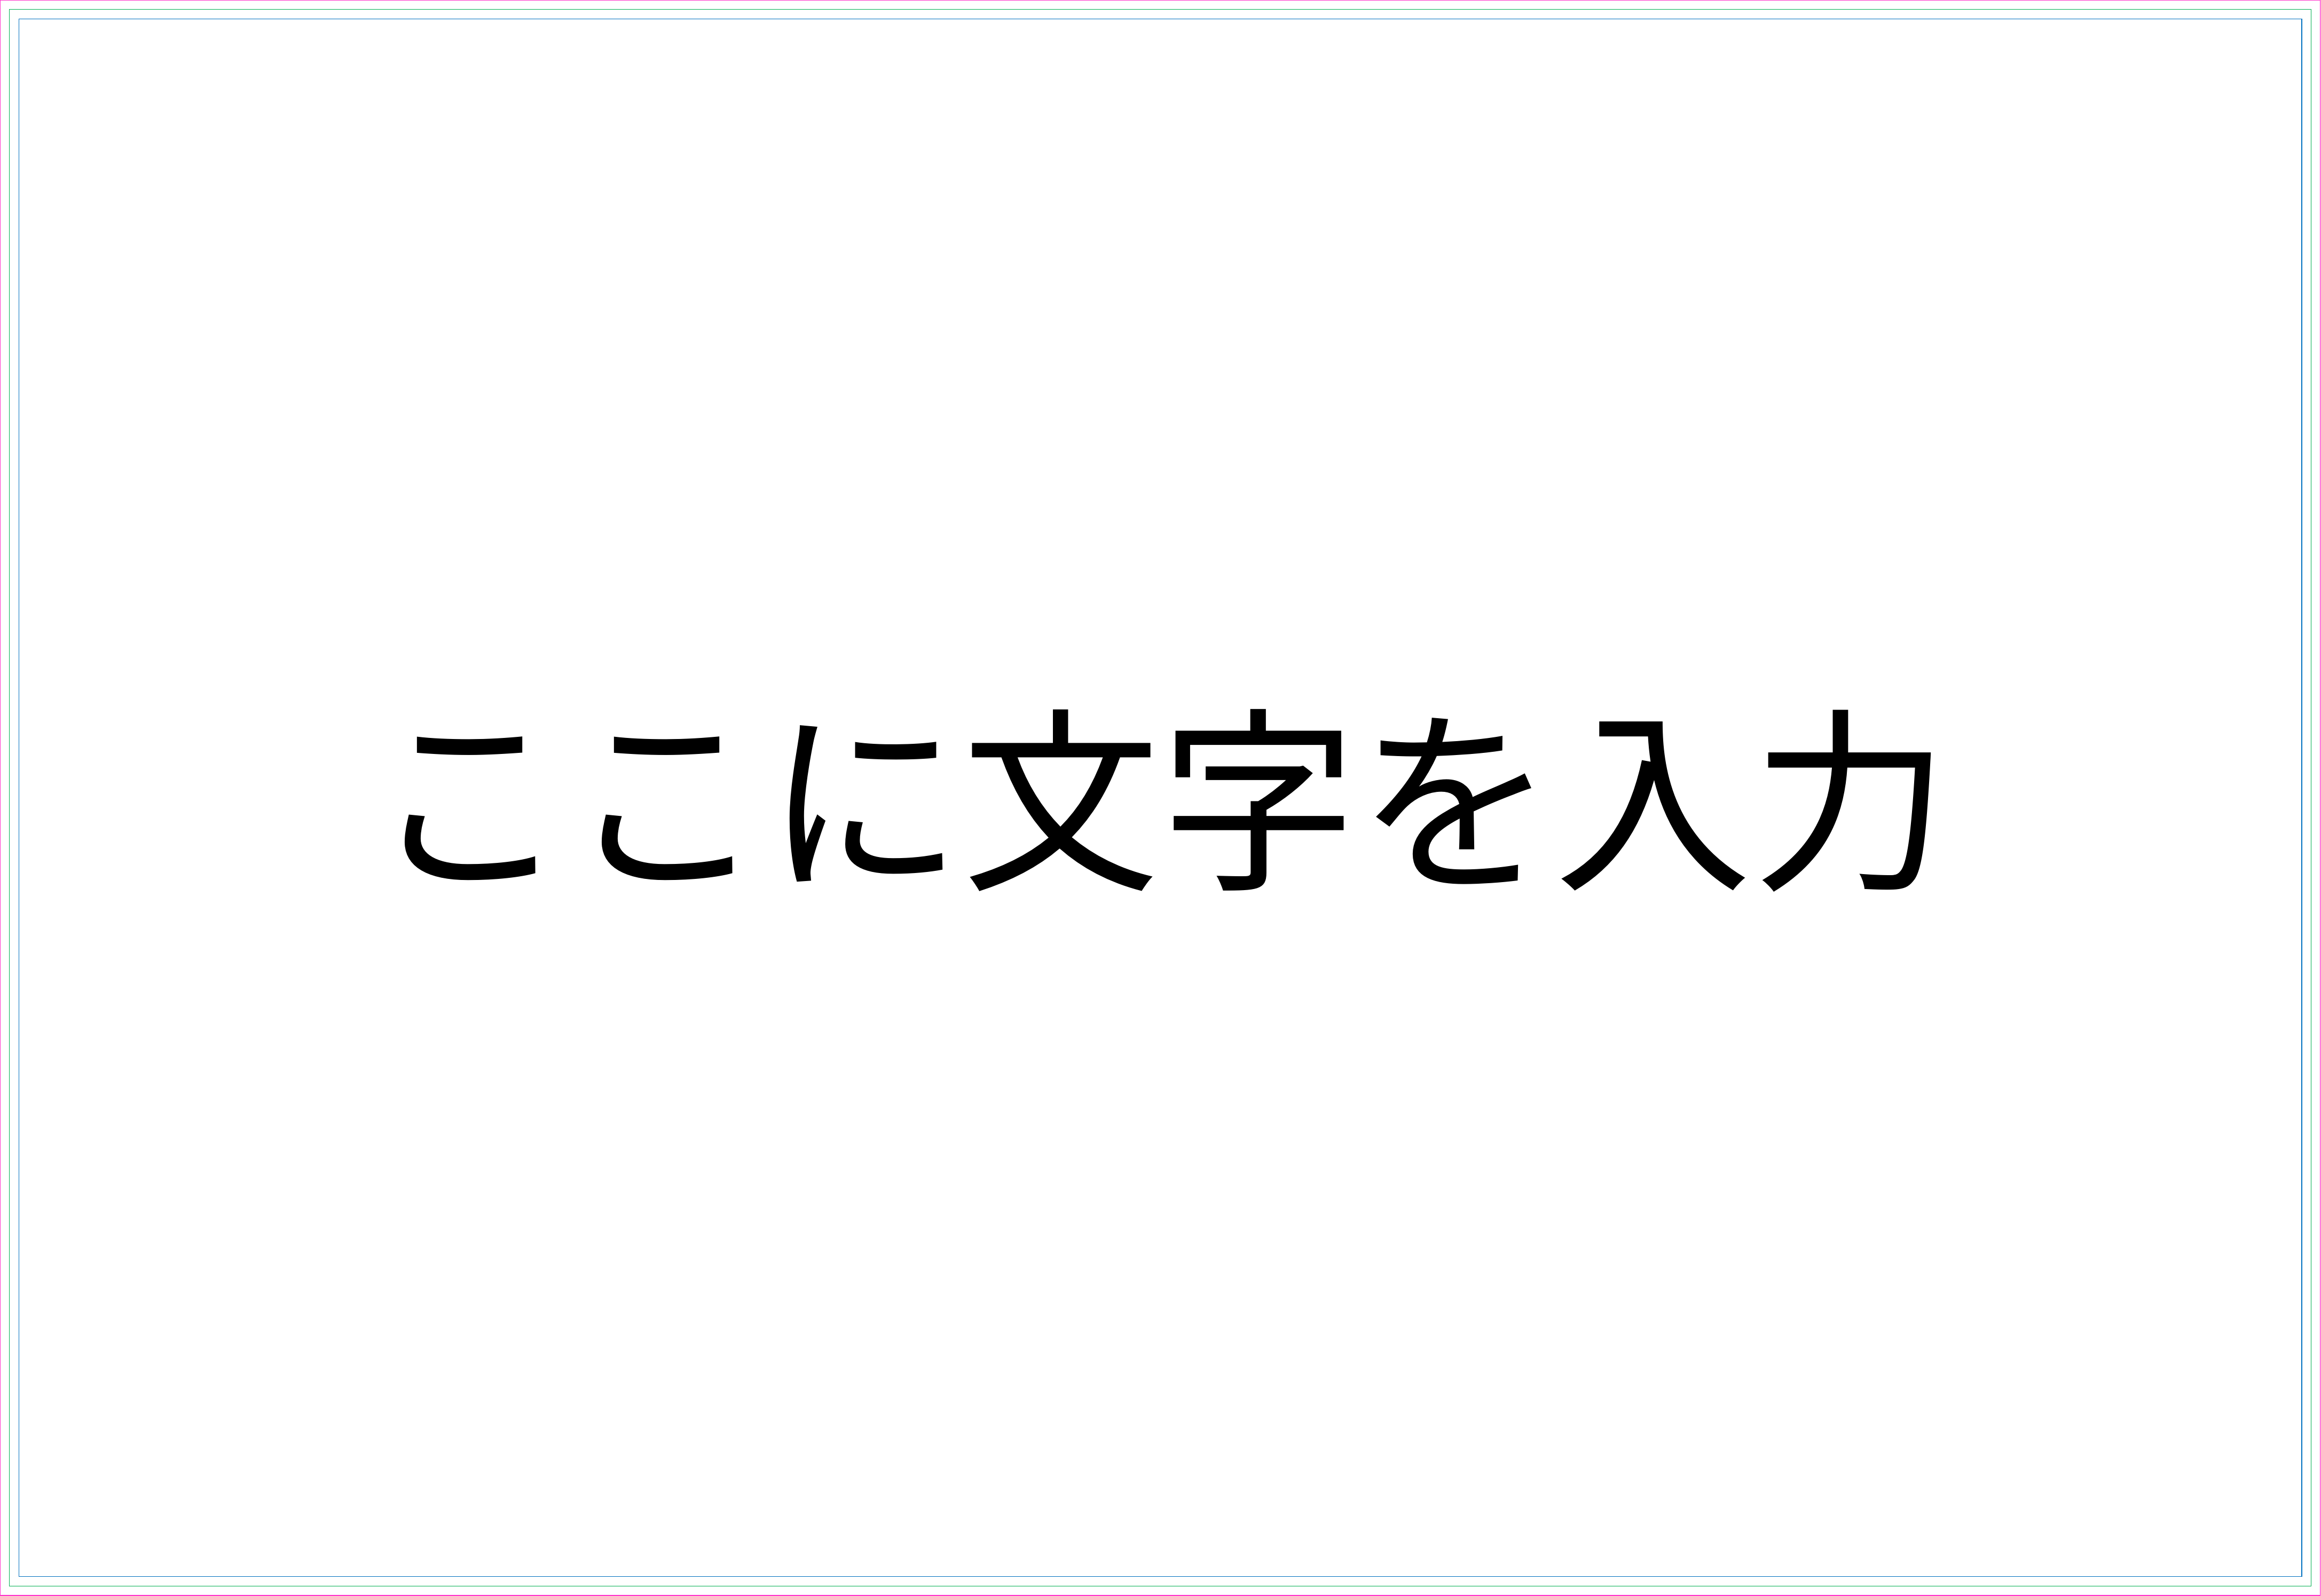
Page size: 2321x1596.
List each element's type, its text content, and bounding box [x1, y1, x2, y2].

text_box ここに文字を入力 [344, 665, 1977, 928]
